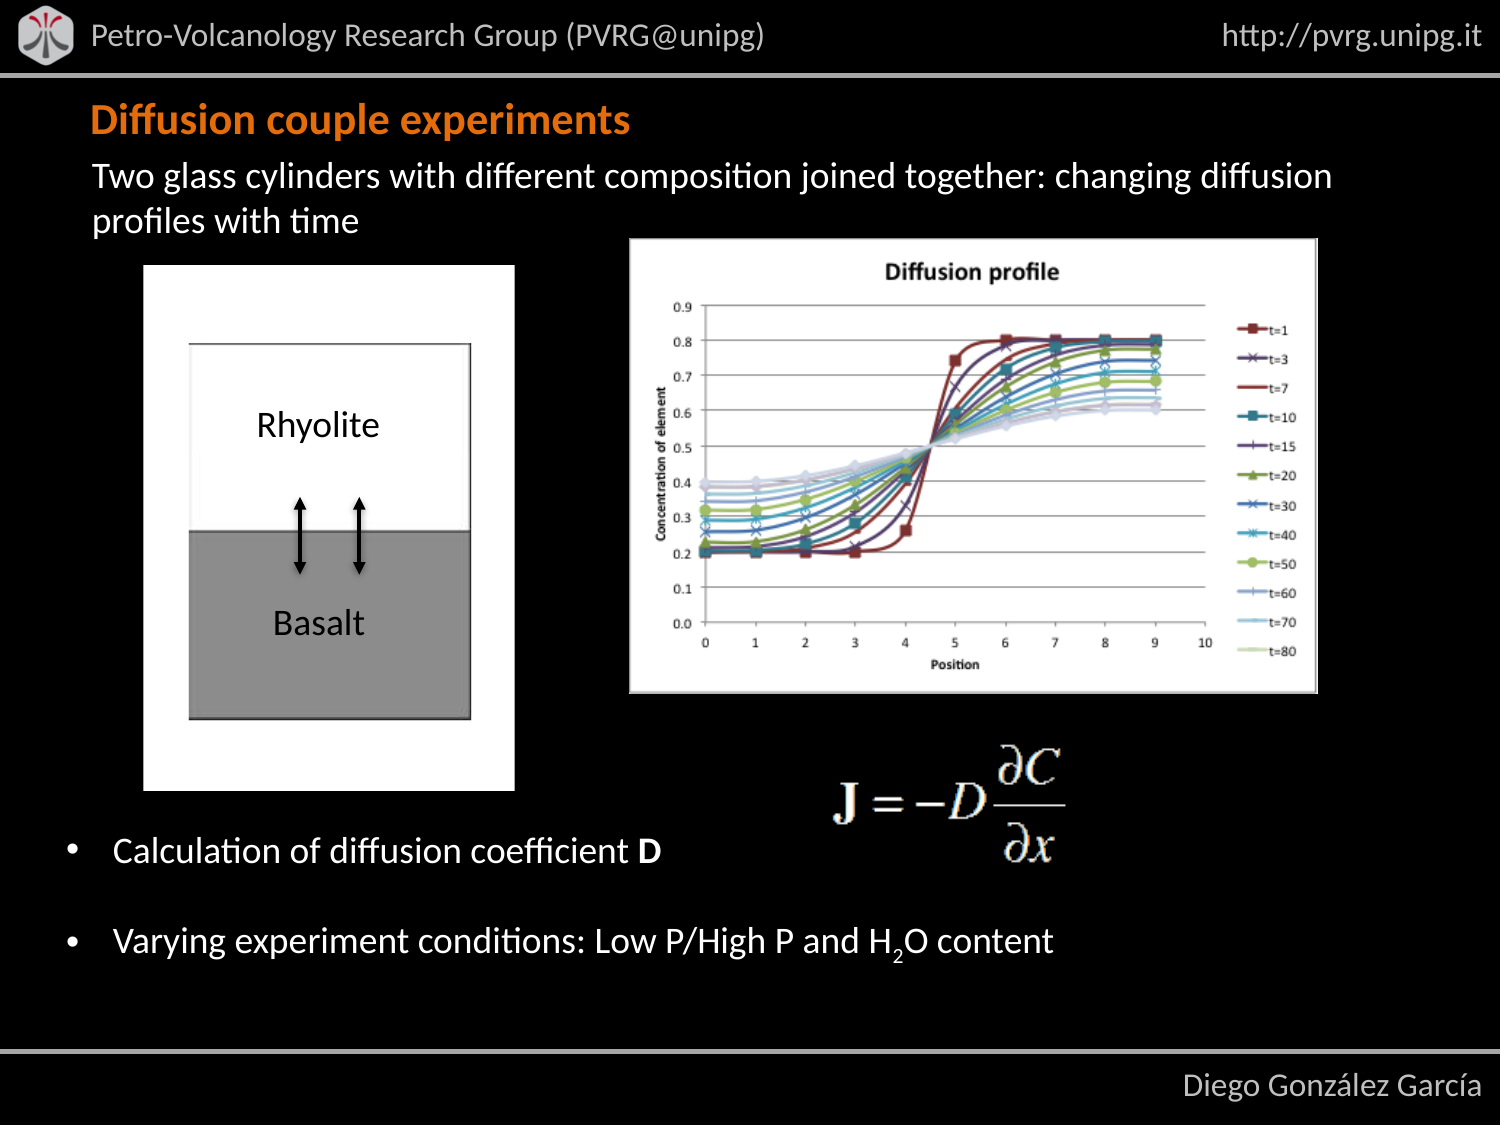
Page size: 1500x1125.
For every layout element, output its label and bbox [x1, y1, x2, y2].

picture [143, 265, 515, 792]
text_box [0, 0, 1500, 1125]
picture [776, 710, 1137, 895]
picture [629, 238, 1318, 695]
